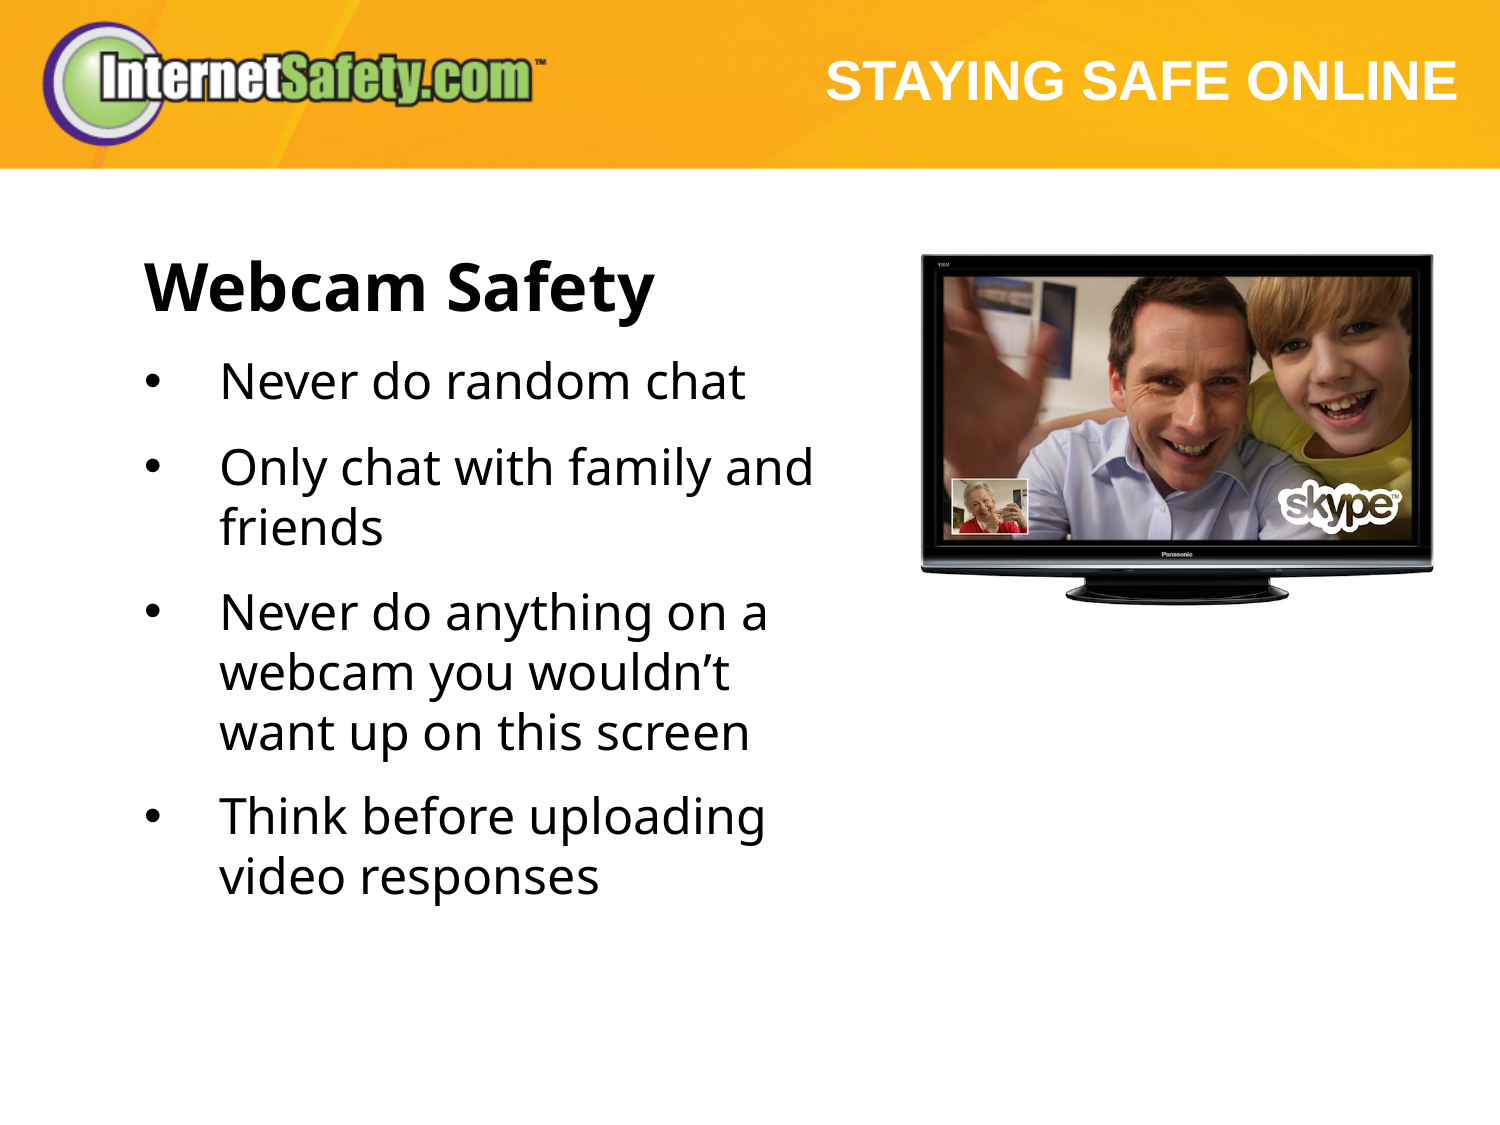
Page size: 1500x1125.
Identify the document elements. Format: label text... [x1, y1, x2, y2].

text_box Staying safe online [564, 36, 1474, 119]
picture [0, 0, 1500, 1125]
text_box Webcam Safety Never do random chat Only chat with family and friends Never do anything on a webcam you wouldn’t want up on this screen Think before uploading video responses [129, 237, 865, 1031]
